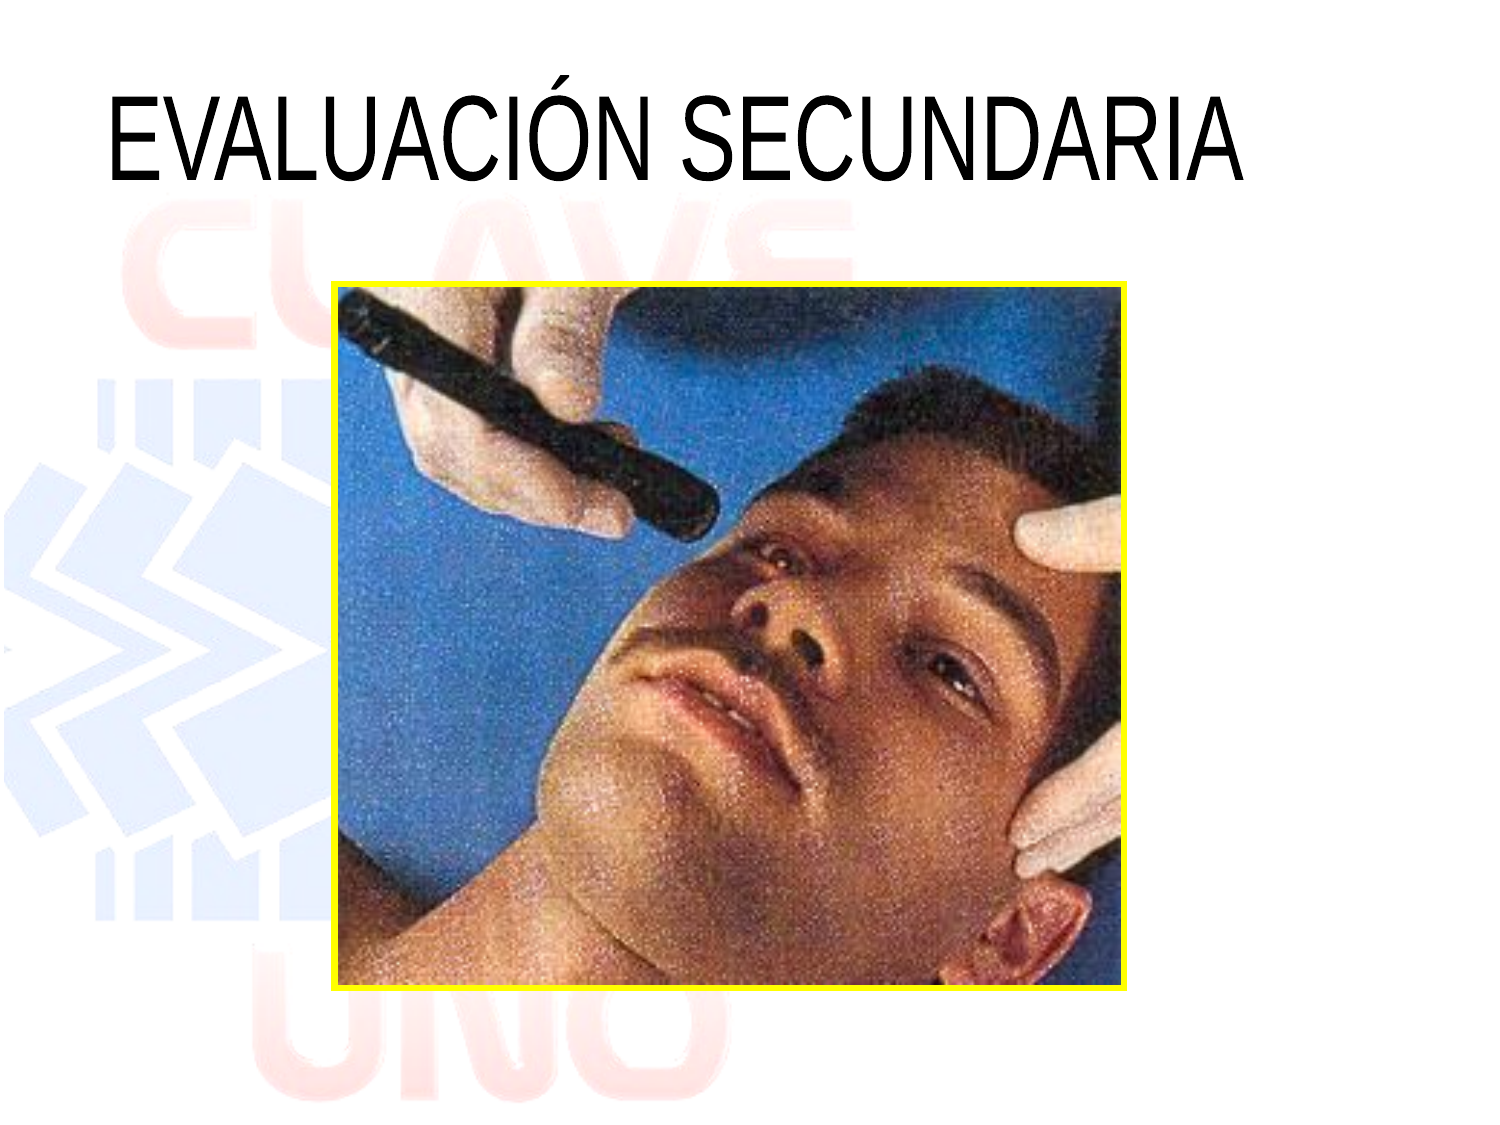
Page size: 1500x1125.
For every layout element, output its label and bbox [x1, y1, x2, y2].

picture [3, 184, 1122, 1121]
